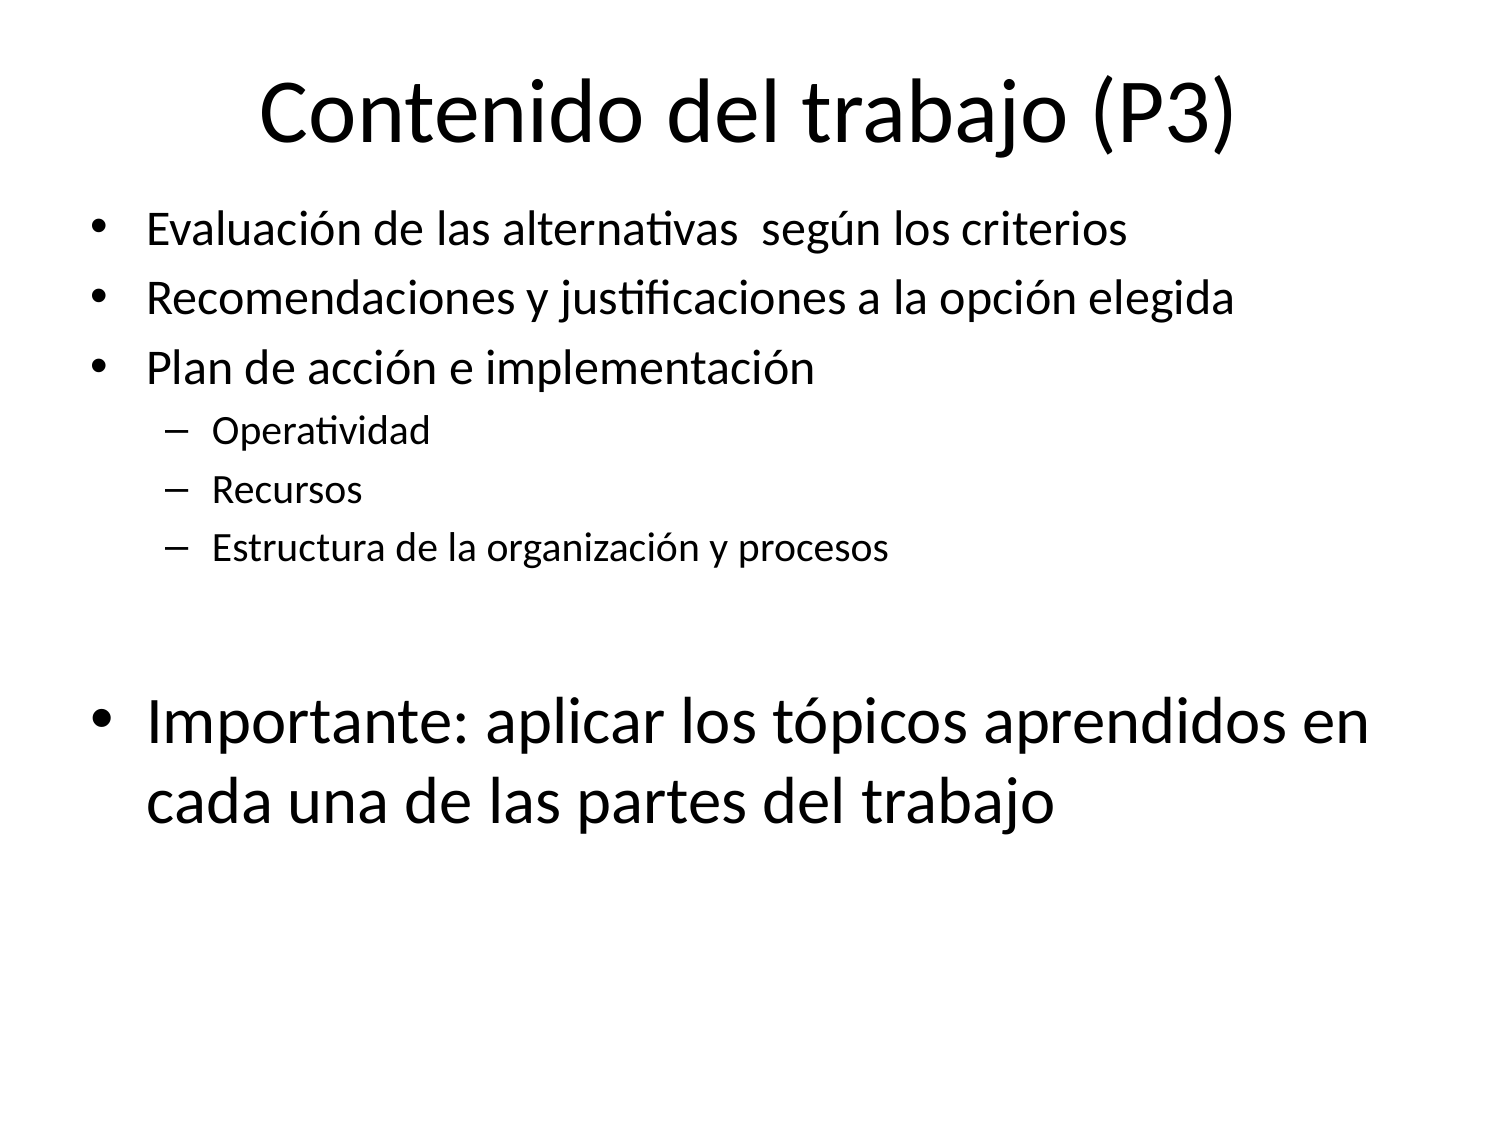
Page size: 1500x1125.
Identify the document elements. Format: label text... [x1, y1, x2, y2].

title Contenido del trabajo (P3) [75, 11, 1425, 187]
list Evaluación de las alternativas según los criterios Recomendaciones y justificaciones a la opción elegida Plan de acción e implementación Operatividad Recursos Estructura de la organización y procesos Importante: aplicar los tópicos aprendidos en cada una de las partes del trabajo [75, 187, 1425, 1005]
